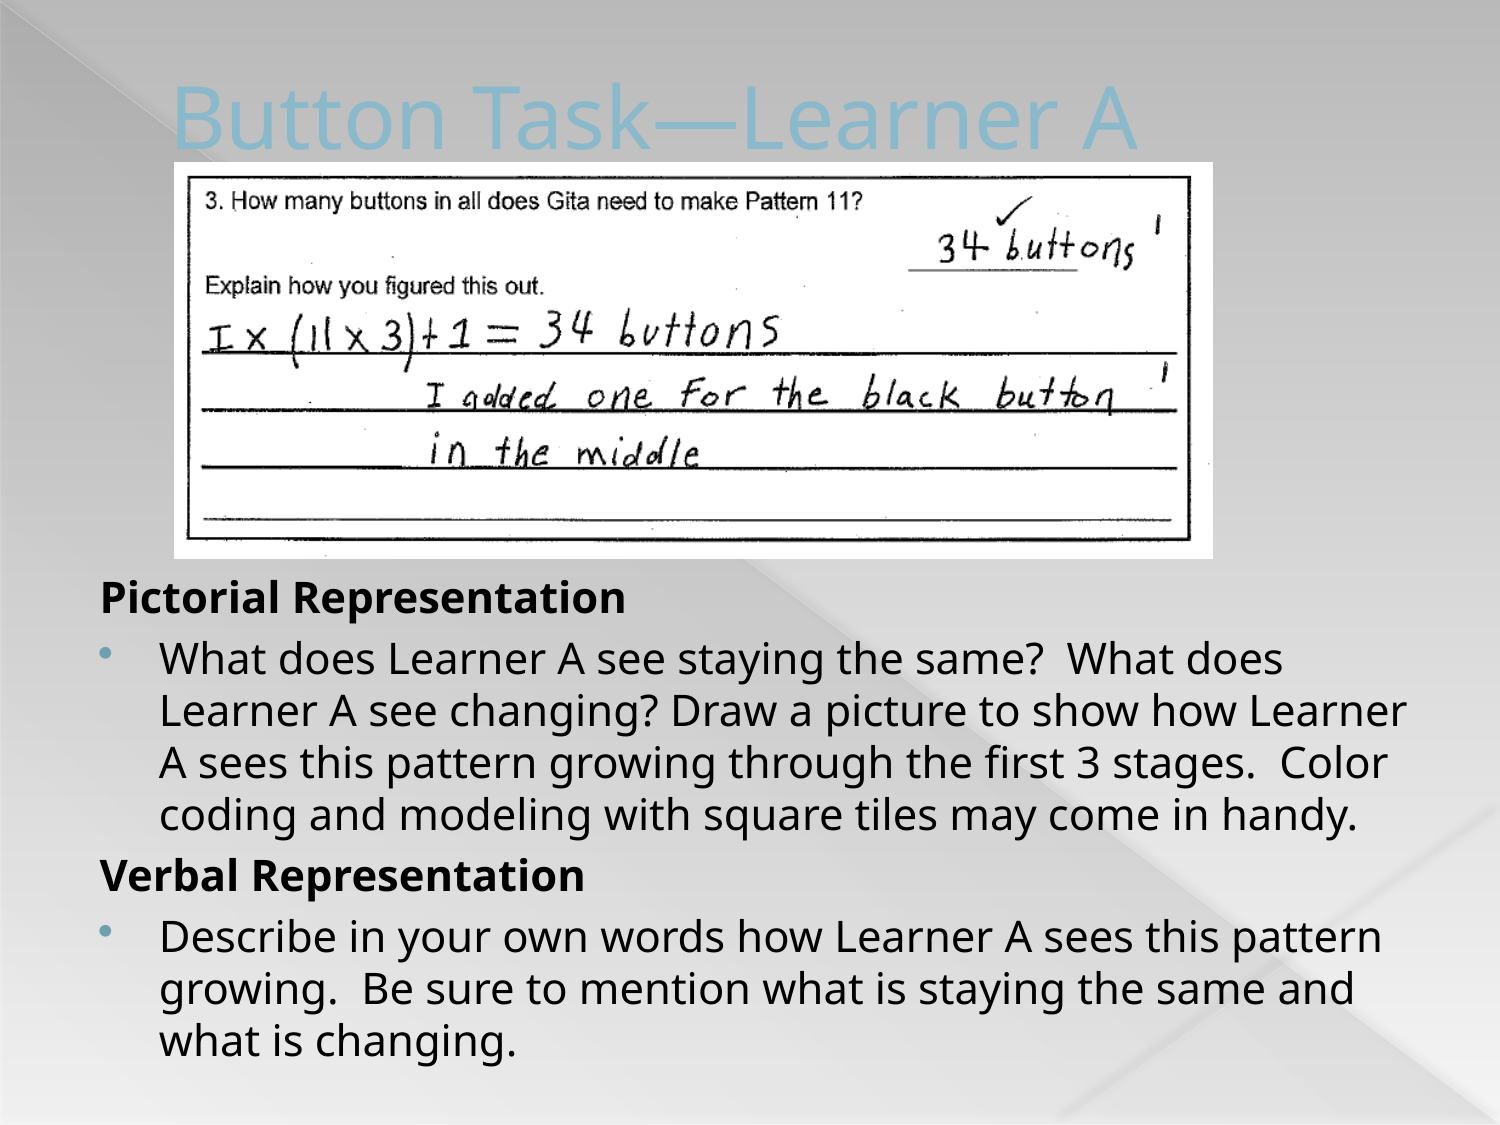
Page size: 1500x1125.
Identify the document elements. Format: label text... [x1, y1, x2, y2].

list Pictorial Representation What does Learner A see staying the same? What does Learner A see changing? Draw a picture to show how Learner A sees this pattern growing through the first 3 stages. Color coding and modeling with square tiles may come in handy. Verbal Representation Describe in your own words how Learner A sees this pattern growing. Be sure to mention what is staying the same and what is changing. [75, 562, 1425, 1125]
title Button Task—Learner A [75, 0, 1425, 230]
picture [174, 162, 1213, 559]
